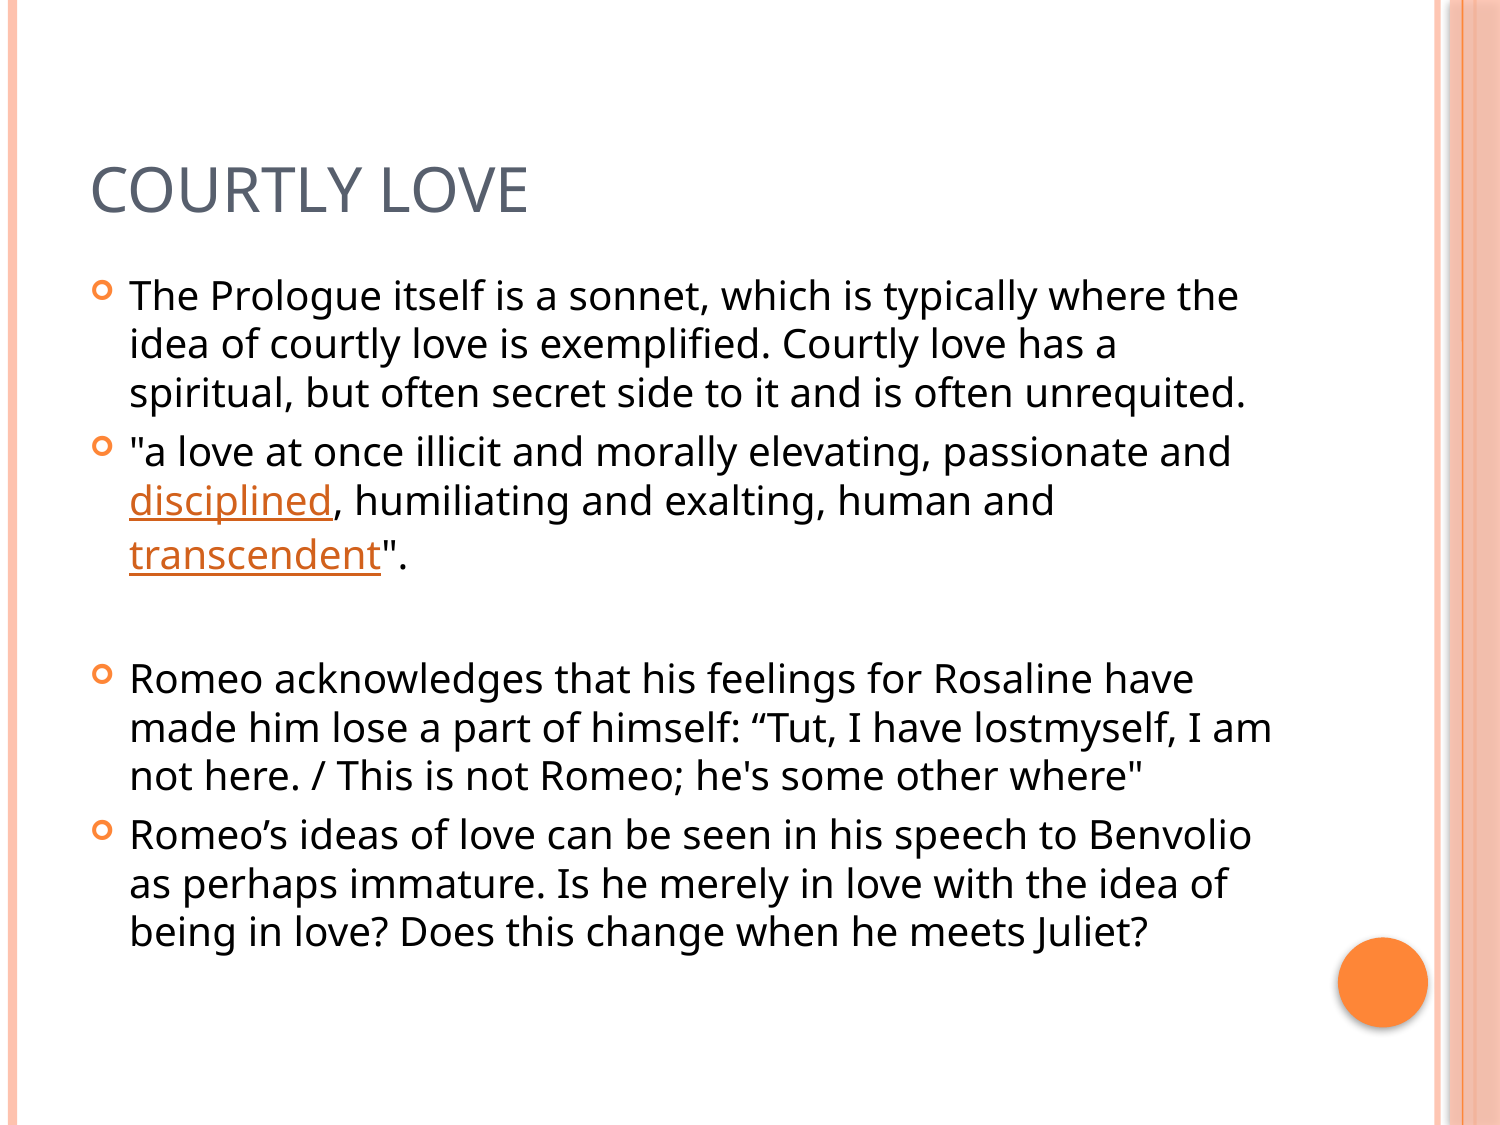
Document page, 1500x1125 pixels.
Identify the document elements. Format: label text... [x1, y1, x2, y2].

list The Prologue itself is a sonnet, which is typically where the idea of courtly love is exemplified. Courtly love has a spiritual, but often secret side to it and is often unrequited. "a love at once illicit and morally elevating, passionate and disciplined, humiliating and exalting, human and transcendent". Romeo acknowledges that his feelings for Rosaline have made him lose a part of himself: “Tut, I have lostmyself, I am not here. / This is not Romeo; he's some other where" Romeo’s ideas of love can be seen in his speech to Benvolio as perhaps immature. Is he merely in love with the idea of being in love? Does this change when he meets Juliet? [75, 262, 1300, 1062]
title Courtly love [75, 45, 1300, 233]
